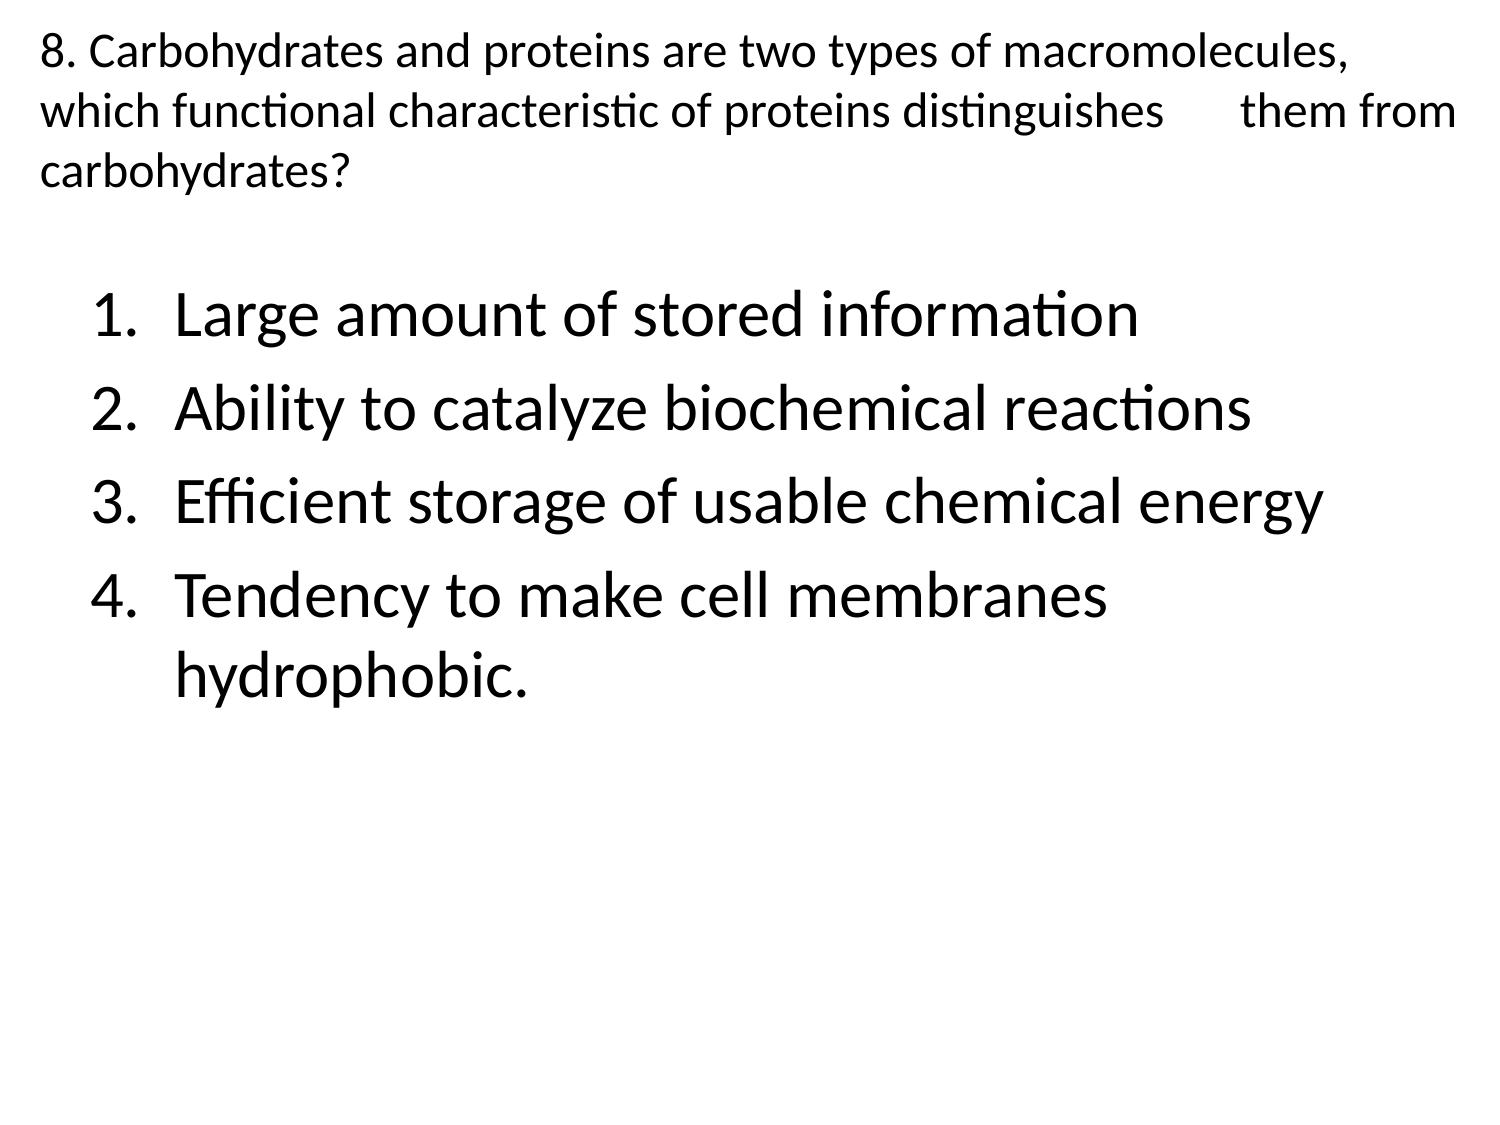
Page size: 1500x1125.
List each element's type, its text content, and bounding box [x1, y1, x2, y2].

title 8. Carbohydrates and proteins are two types of macromolecules, which functional characteristic of proteins distinguishes them from carbohydrates? [24, 24, 1475, 250]
list Large amount of stored information Ability to catalyze biochemical reactions Efficient storage of usable chemical energy Tendency to make cell membranes hydrophobic. [75, 262, 1425, 1005]
